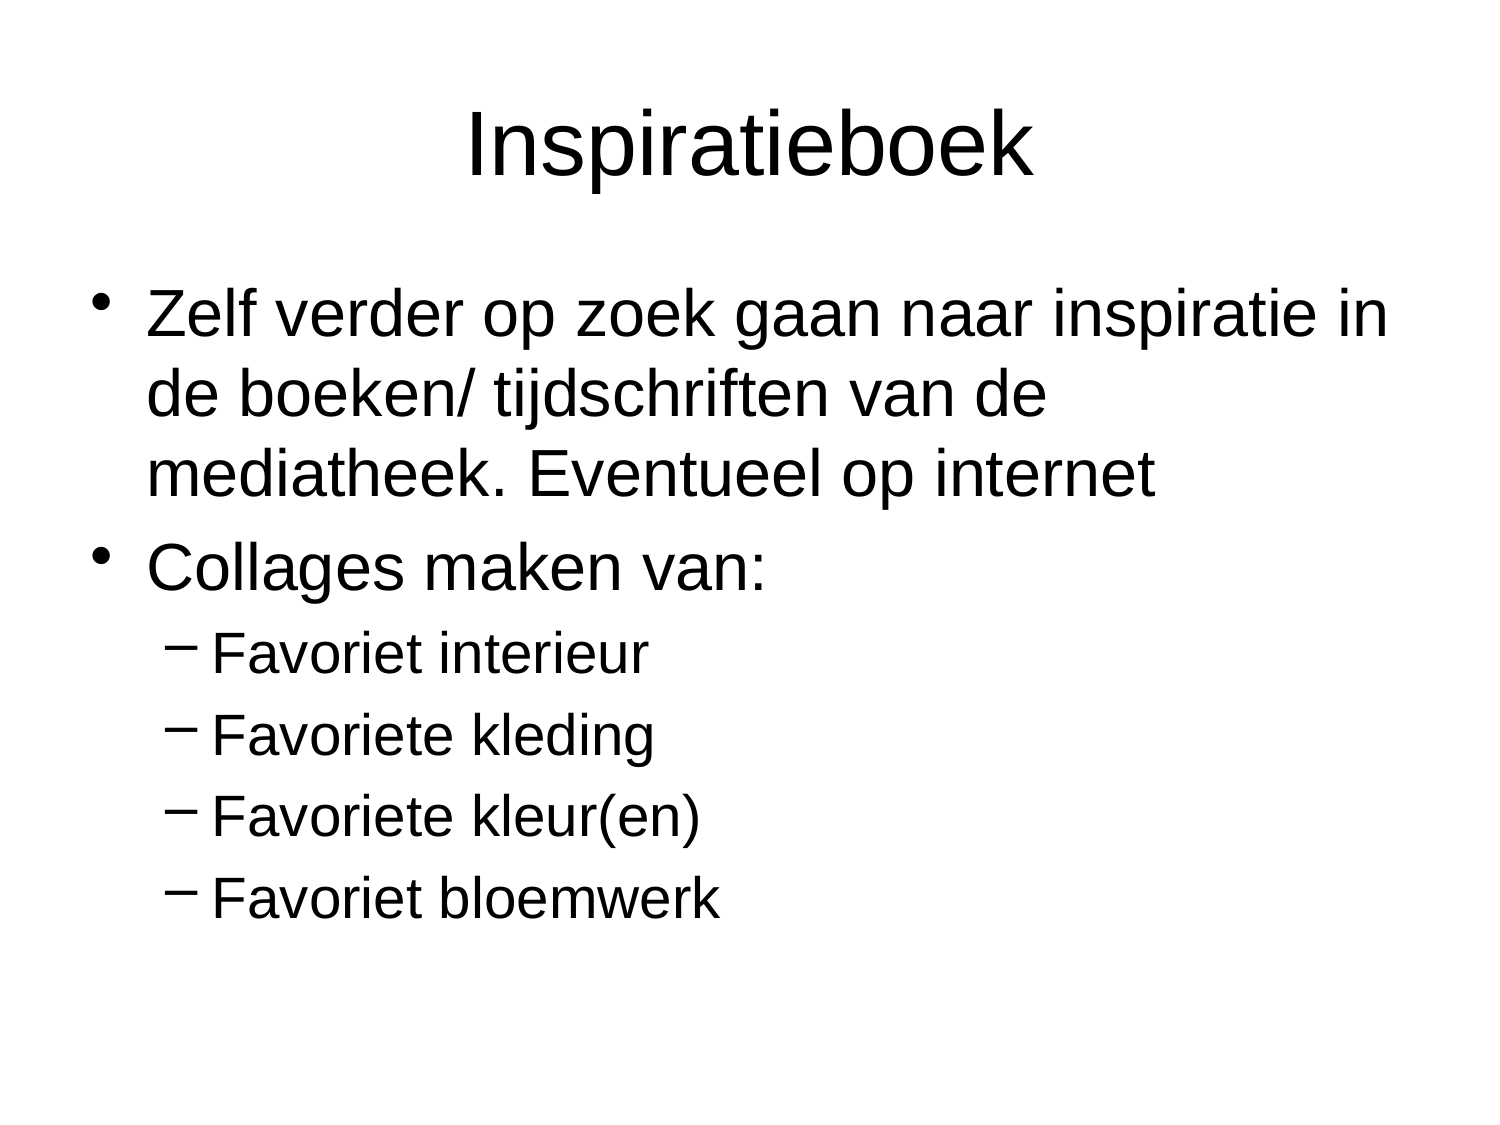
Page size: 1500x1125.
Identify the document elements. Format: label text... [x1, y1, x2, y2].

list Zelf verder op zoek gaan naar inspiratie in de boeken/ tijdschriften van de mediatheek. Eventueel op internet Collages maken van: Favoriet interieur Favoriete kleding Favoriete kleur(en) Favoriet bloemwerk [74, 262, 1426, 1006]
title Inspiratieboek [74, 44, 1426, 233]
